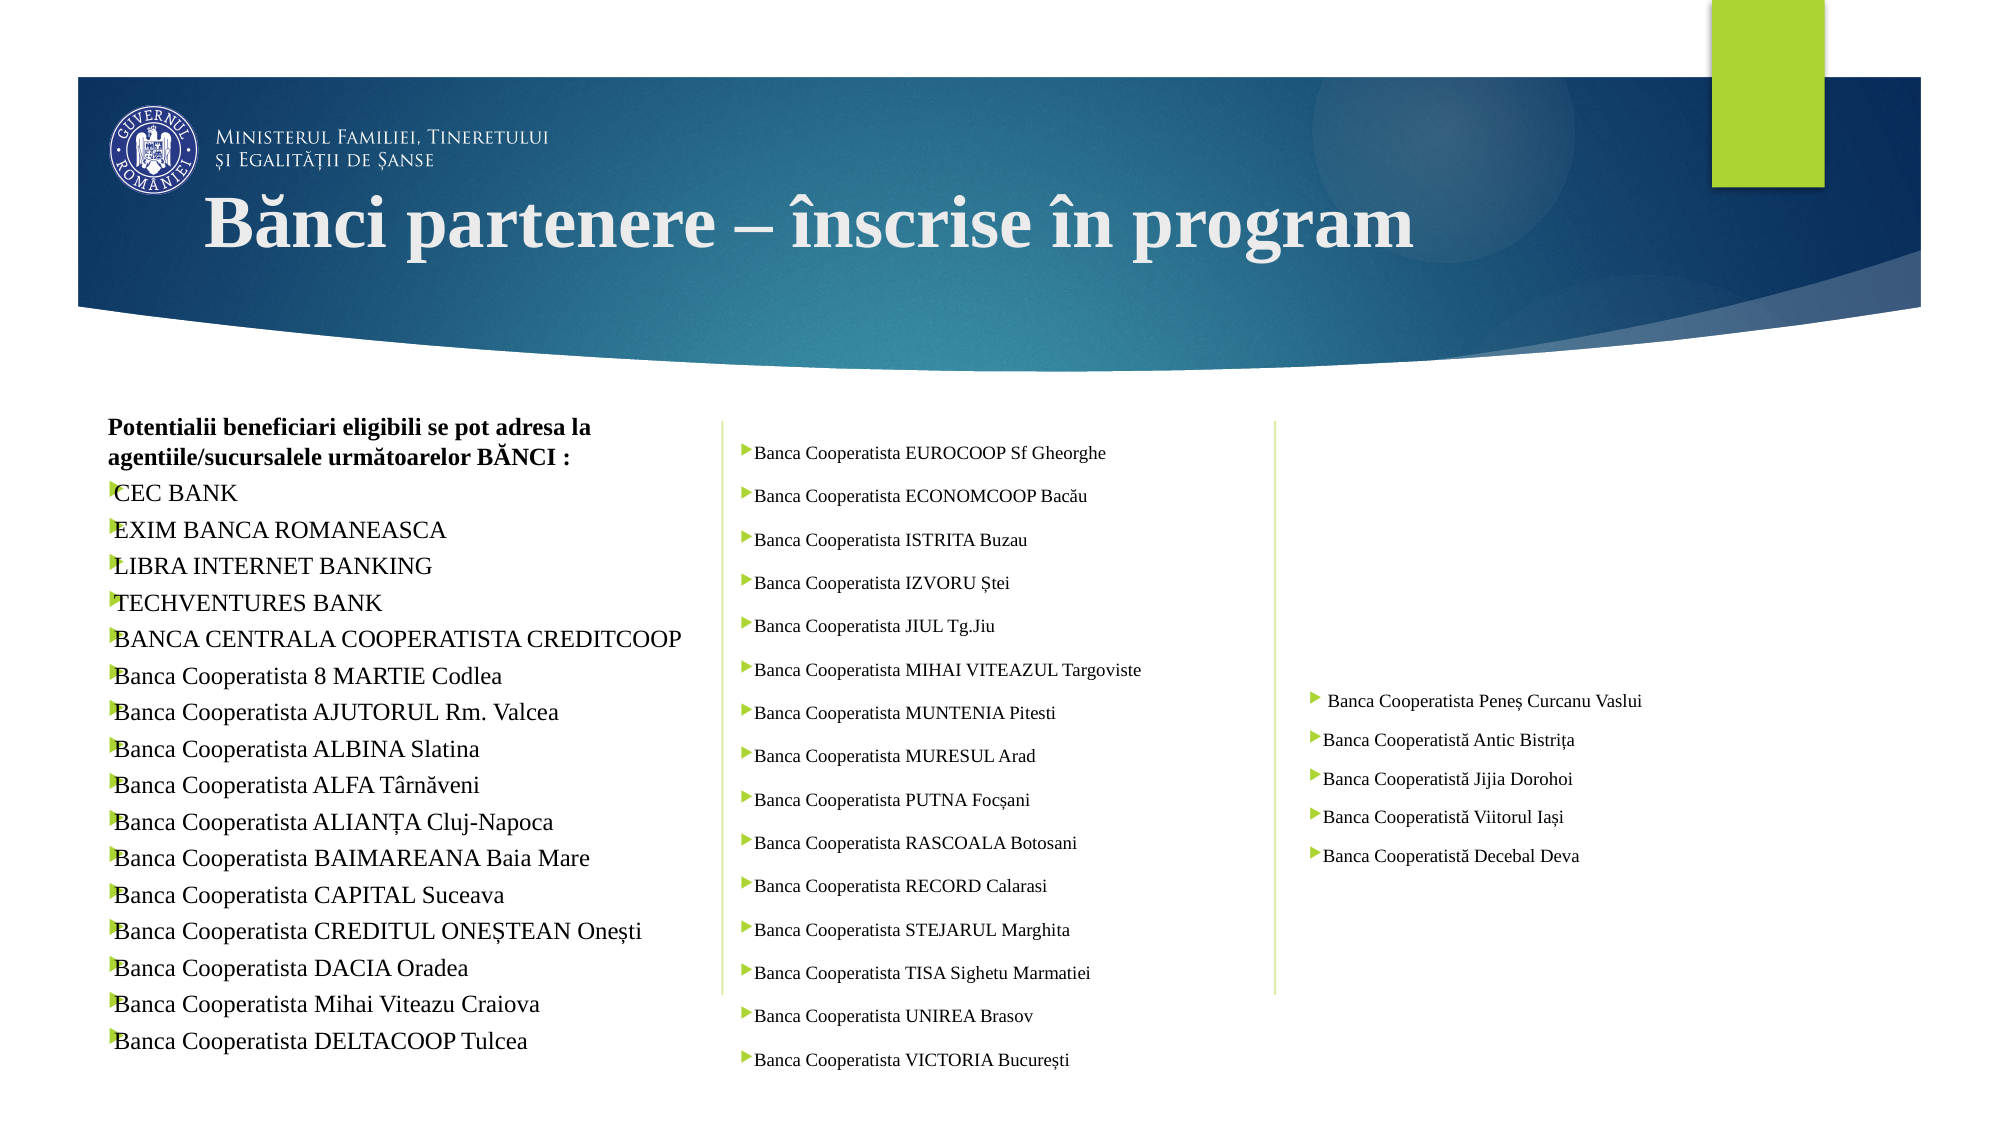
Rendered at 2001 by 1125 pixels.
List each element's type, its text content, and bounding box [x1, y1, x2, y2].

list Banca Cooperatista Peneș Curcanu Vaslui Banca Cooperatistă Antic Bistrița Banca Cooperatistă Jijia Dorohoi Banca Cooperatistă Viitorul Iași Banca Cooperatistă Decebal Deva [1294, 433, 1810, 1033]
picture [109, 105, 548, 195]
title Bănci partenere – înscrise în program [189, 159, 1627, 276]
list Potentialii beneficiari eligibili se pot adresa la agentiile/sucursalele următoarelor BĂNCI : CEC BANK EXIM BANCA ROMANEASCA LIBRA INTERNET BANKING TECHVENTURES BANK BANCA CENTRALA COOPERATISTA CREDITCOOP Banca Cooperatista 8 MARTIE Codlea Banca Cooperatista AJUTORUL Rm. Valcea Banca Cooperatista ALBINA Slatina Banca Cooperatista ALFA Târnăveni Banca Cooperatista ALIANȚA Cluj-Napoca Banca Cooperatista BAIMAREANA Baia Mare Banca Cooperatista CAPITAL Suceava Banca Cooperatista CREDITUL ONEȘTEAN Onești Banca Cooperatista DACIA Oradea Banca Cooperatista Mihai Viteazu Craiova Banca Cooperatista DELTACOOP Tulcea [93, 403, 703, 1073]
list Banca Cooperatista EUROCOOP Sf Gheorghe Banca Cooperatista ECONOMCOOP Bacău Banca Cooperatista ISTRITA Buzau Banca Cooperatista IZVORU Ștei Banca Cooperatista JIUL Tg.Jiu Banca Cooperatista MIHAI VITEAZUL Targoviste Banca Cooperatista MUNTENIA Pitesti Banca Cooperatista MURESUL Arad Banca Cooperatista PUTNA Focșani Banca Cooperatista RASCOALA Botosani Banca Cooperatista RECORD Calarasi Banca Cooperatista STEJARUL Marghita Banca Cooperatista TISA Sighetu Marmatiei Banca Cooperatista UNIREA Brasov Banca Cooperatista VICTORIA București [725, 433, 1242, 1125]
